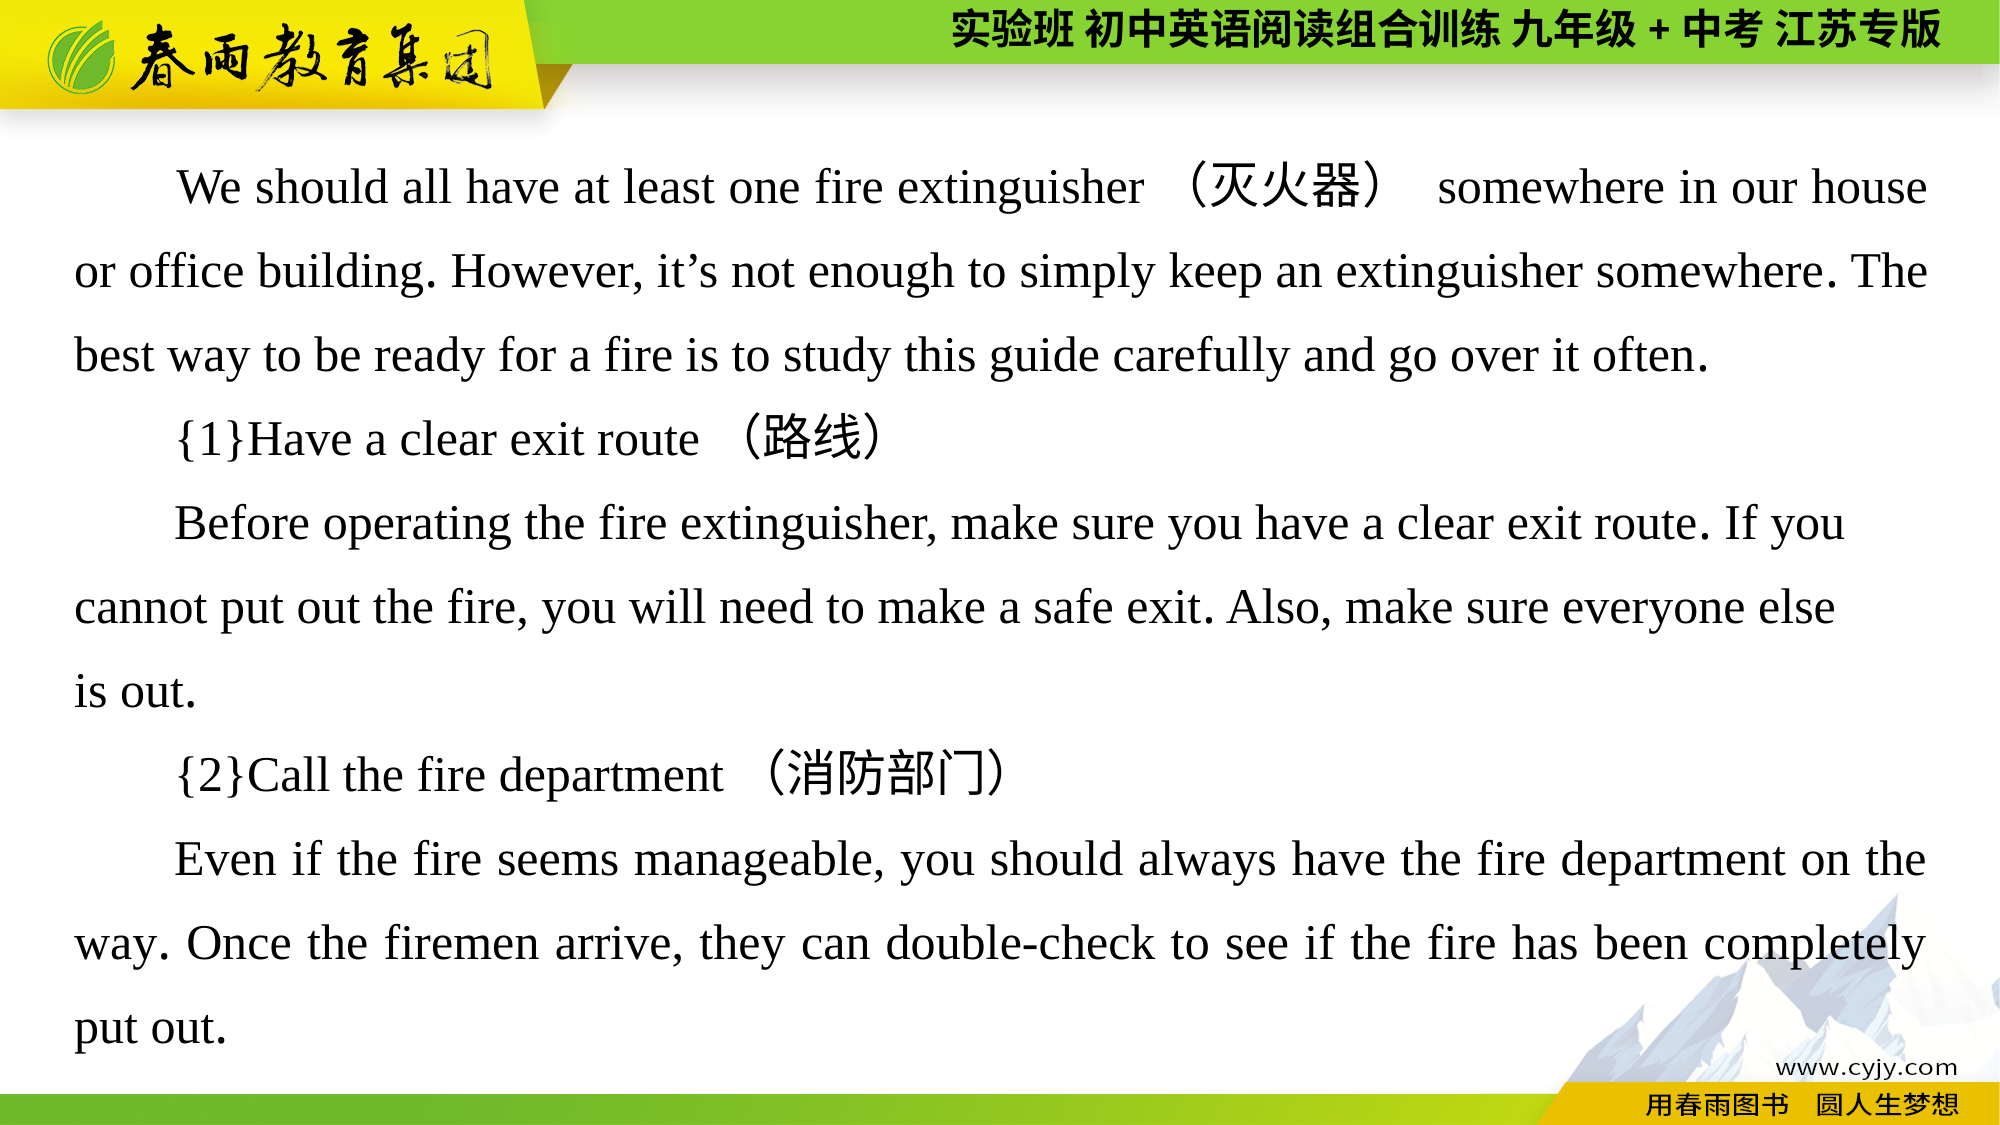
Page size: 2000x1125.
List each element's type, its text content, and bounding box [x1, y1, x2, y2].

list We should all have at least one fire extinguisher（灭火器） somewhere in our house or office building. However, it’s not enough to simply keep an extinguisher somewhere. The best way to be ready for a fire is to study this guide carefully and go over it often. {1}Have a clear exit route（路线） Before operating the fire extinguisher, make sure you have a clear exit route. If you cannot put out the fire, you will need to make a safe exit. Also, make sure everyone else is out. {2}Call the fire department（消防部门） Even if the fire seems manageable, you should always have the fire department on the way. Once the firemen arrive, they can double-check to see if the fire has been completely put out. [59, 122, 1944, 1071]
picture [0, 0, 2000, 1125]
